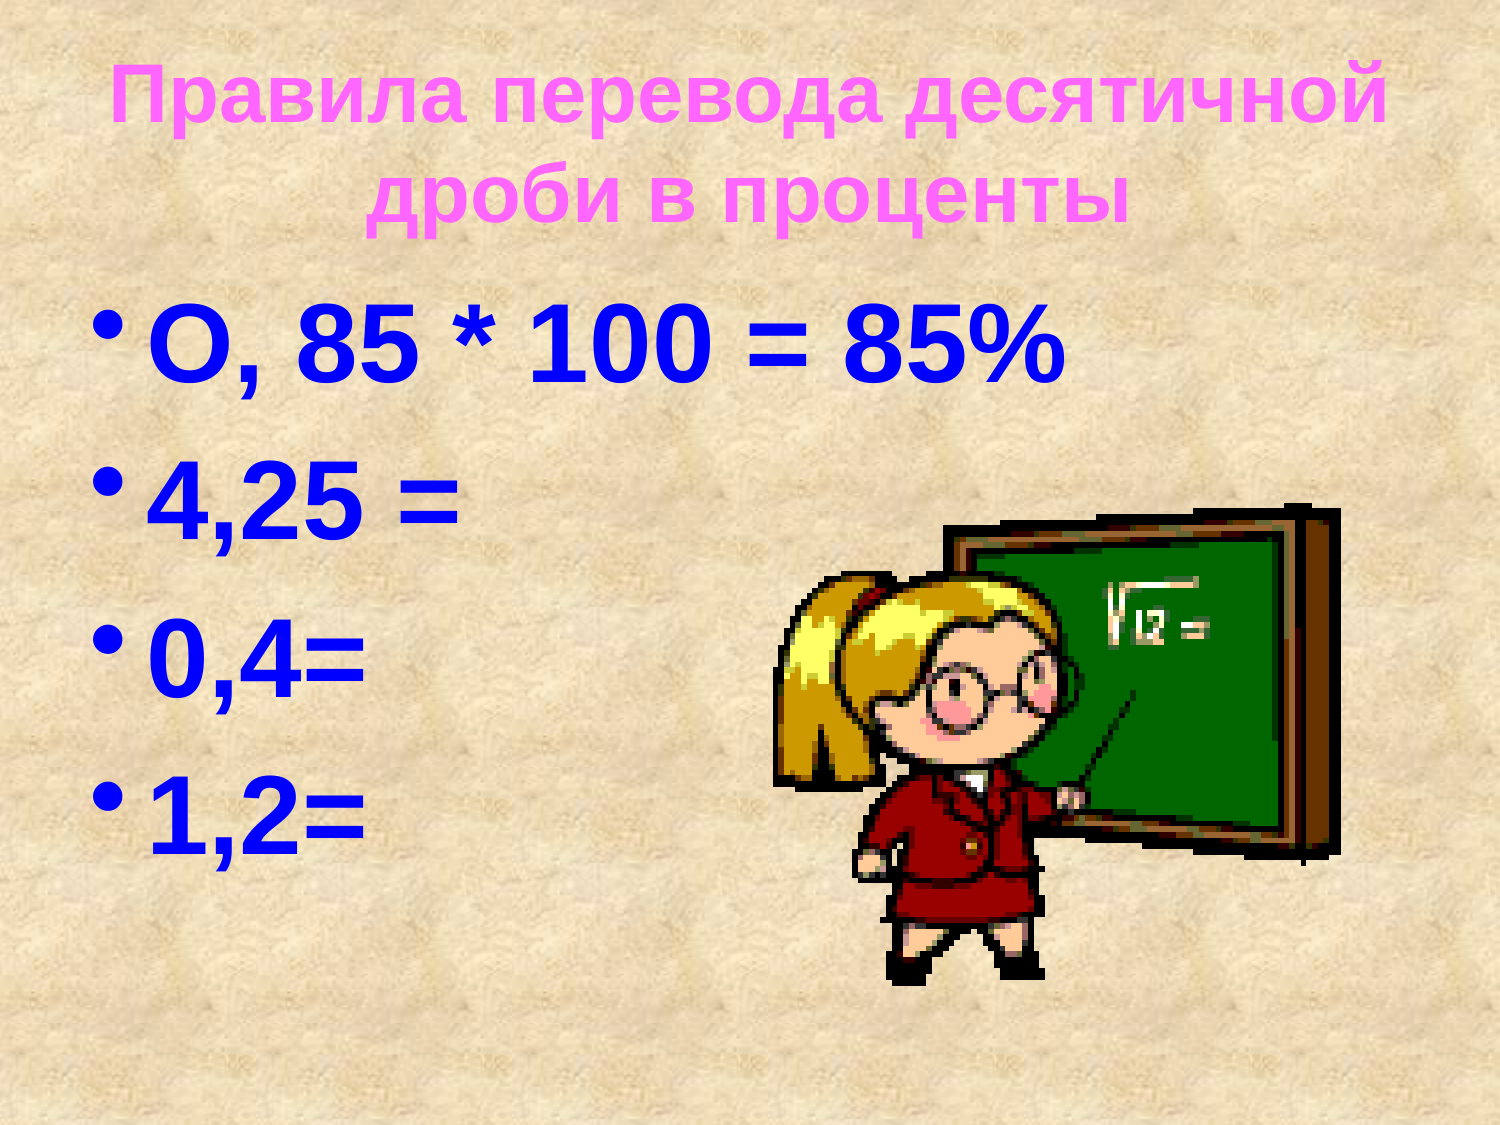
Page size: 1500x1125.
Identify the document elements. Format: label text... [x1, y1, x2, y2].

list О, 85 * 100 = 85% 4,25 = 0,4= 1,2= [74, 262, 1426, 1006]
title Правила перевода десятичной дроби в проценты [74, 44, 1426, 233]
picture [0, 0, 1500, 1125]
